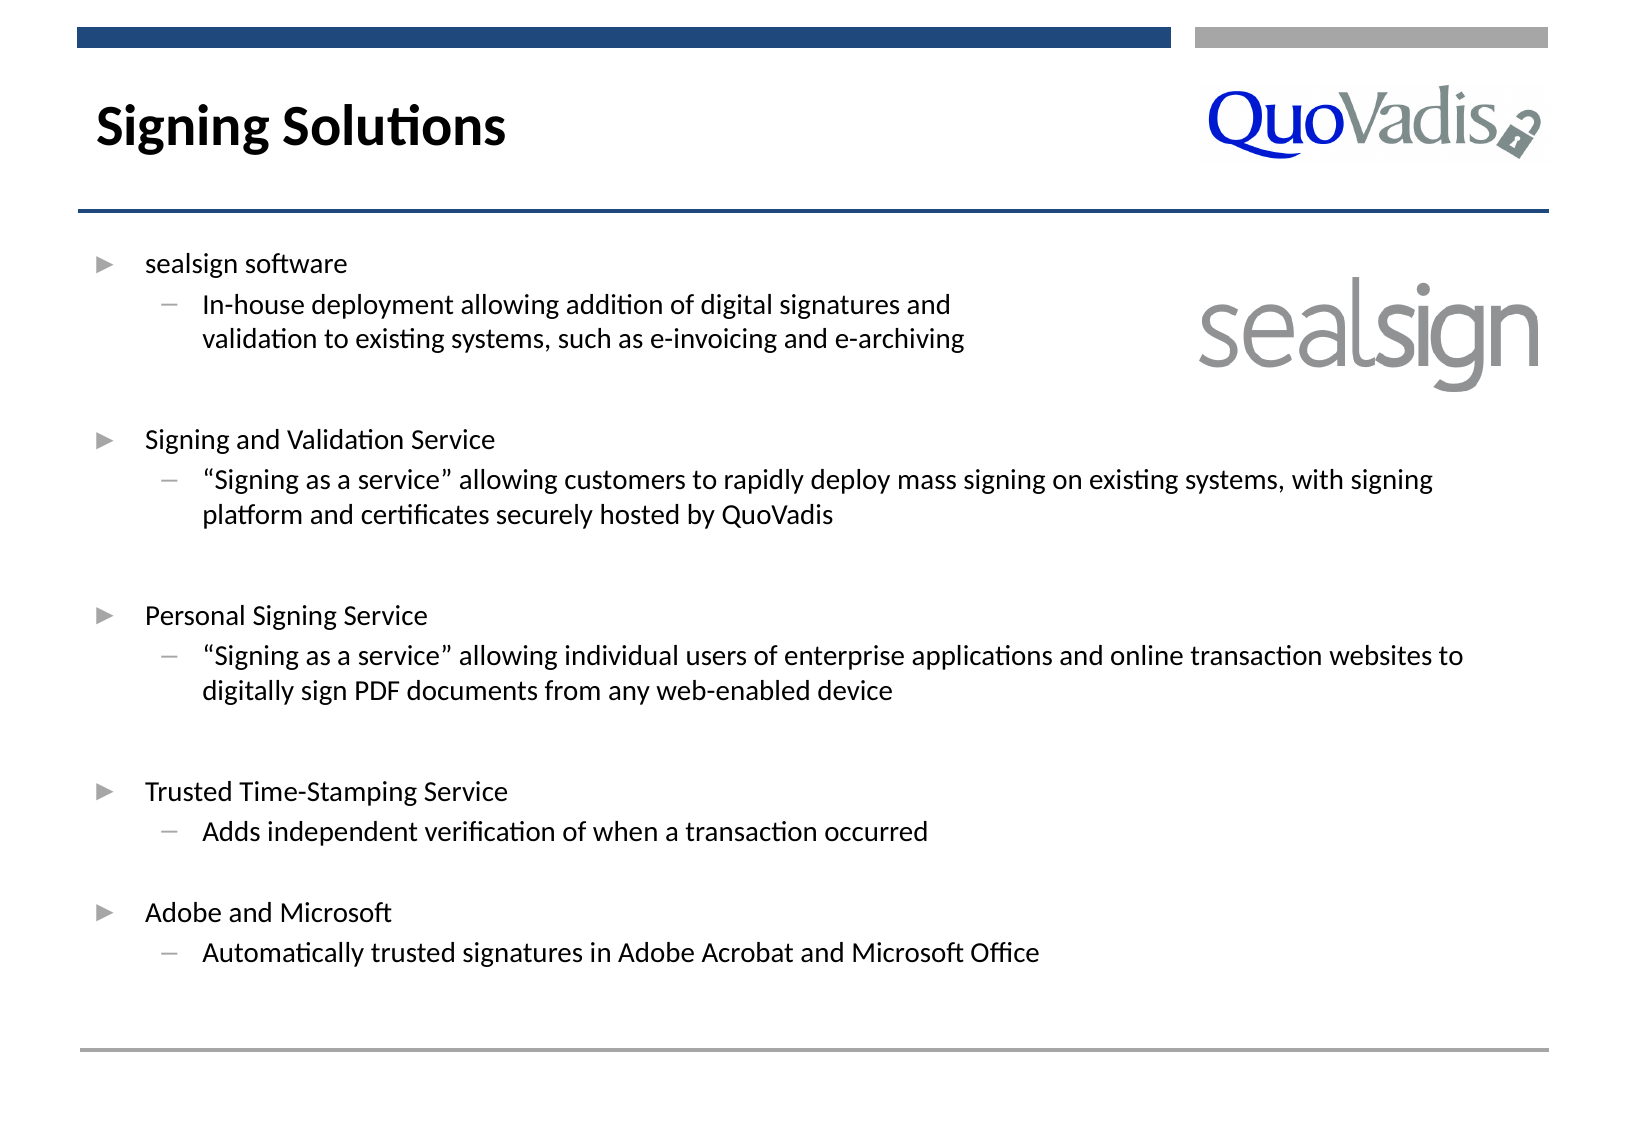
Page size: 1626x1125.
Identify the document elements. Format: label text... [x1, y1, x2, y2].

title Signing Solutions [81, 37, 1172, 208]
picture [1198, 82, 1551, 164]
list sealsign software In-house deployment allowing addition of digital signatures and validation to existing systems, such as e-invoicing and e-archiving Signing and Validation Service “Signing as a service” allowing customers to rapidly deploy mass signing on existing systems, with signing platform and certificates securely hosted by QuoVadis Personal Signing Service “Signing as a service” allowing individual users of enterprise applications and online transaction websites to digitally sign PDF documents from any web-enabled device Trusted Time-Stamping Service Adds independent verification of when a transaction occurred Adobe and Microsoft Automatically trusted signatures in Adobe Acrobat and Microsoft Office [81, 237, 1544, 980]
picture [1199, 277, 1538, 392]
